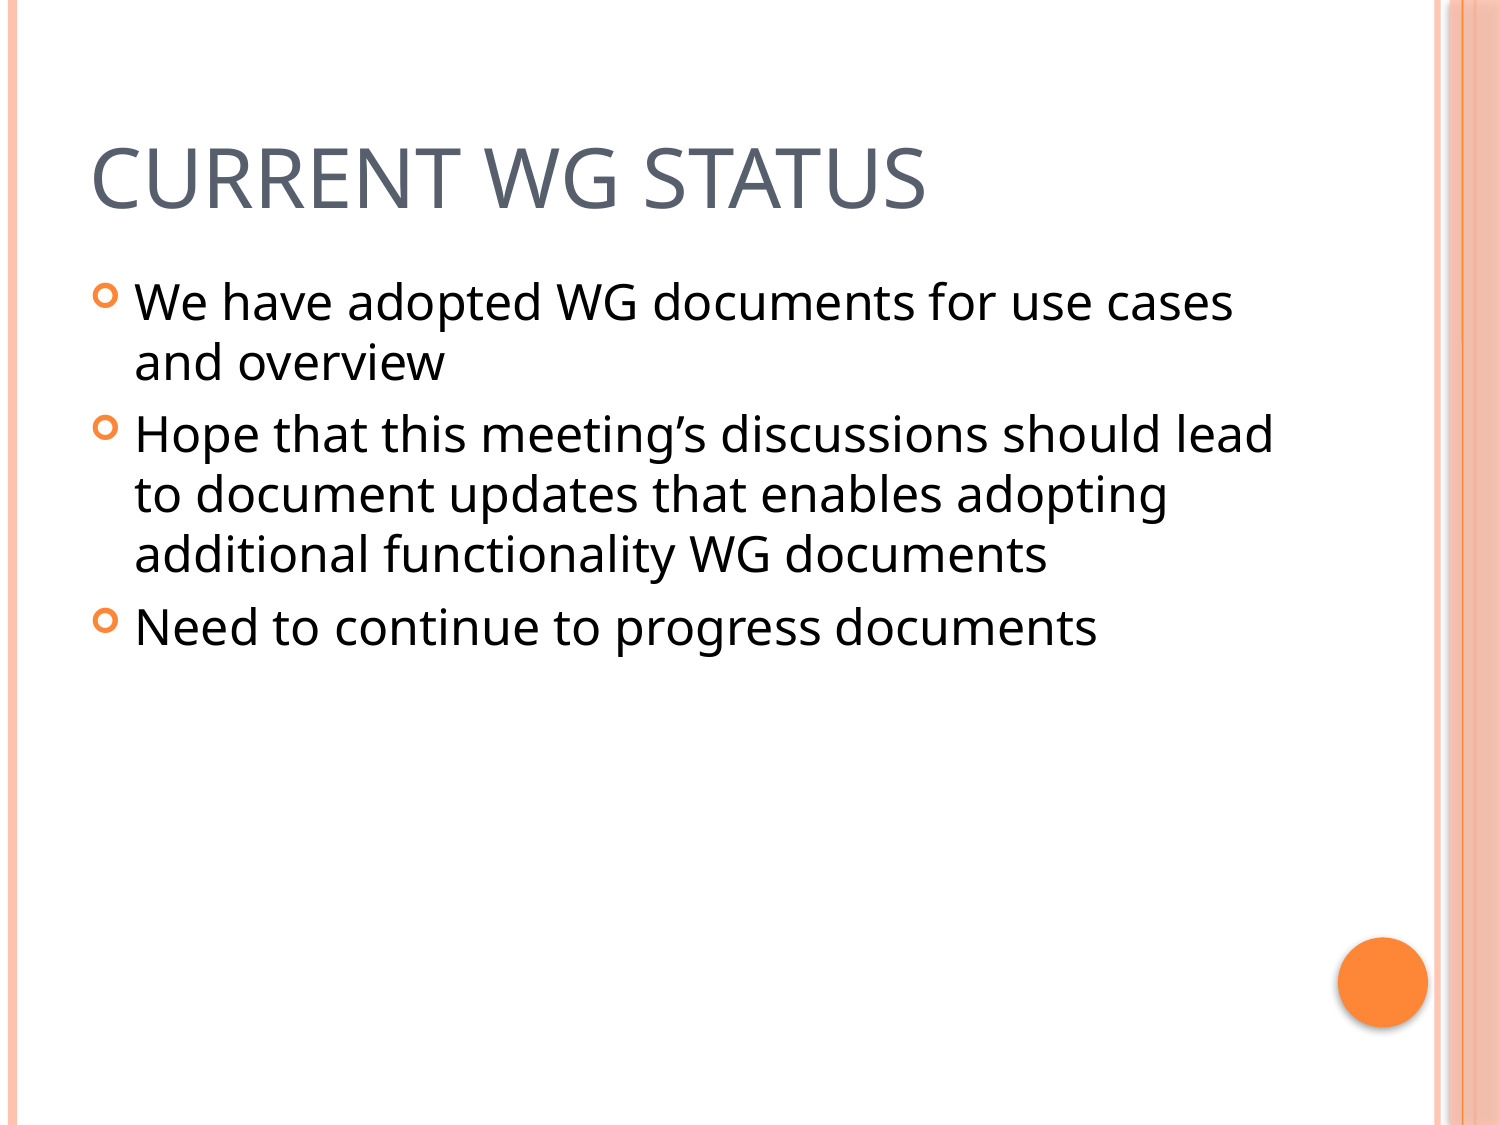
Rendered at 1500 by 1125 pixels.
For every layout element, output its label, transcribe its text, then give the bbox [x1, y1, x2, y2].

title Current WG Status [75, 45, 1300, 233]
list We have adopted WG documents for use cases and overview Hope that this meeting’s discussions should lead to document updates that enables adopting additional functionality WG documents Need to continue to progress documents [75, 262, 1300, 1062]
